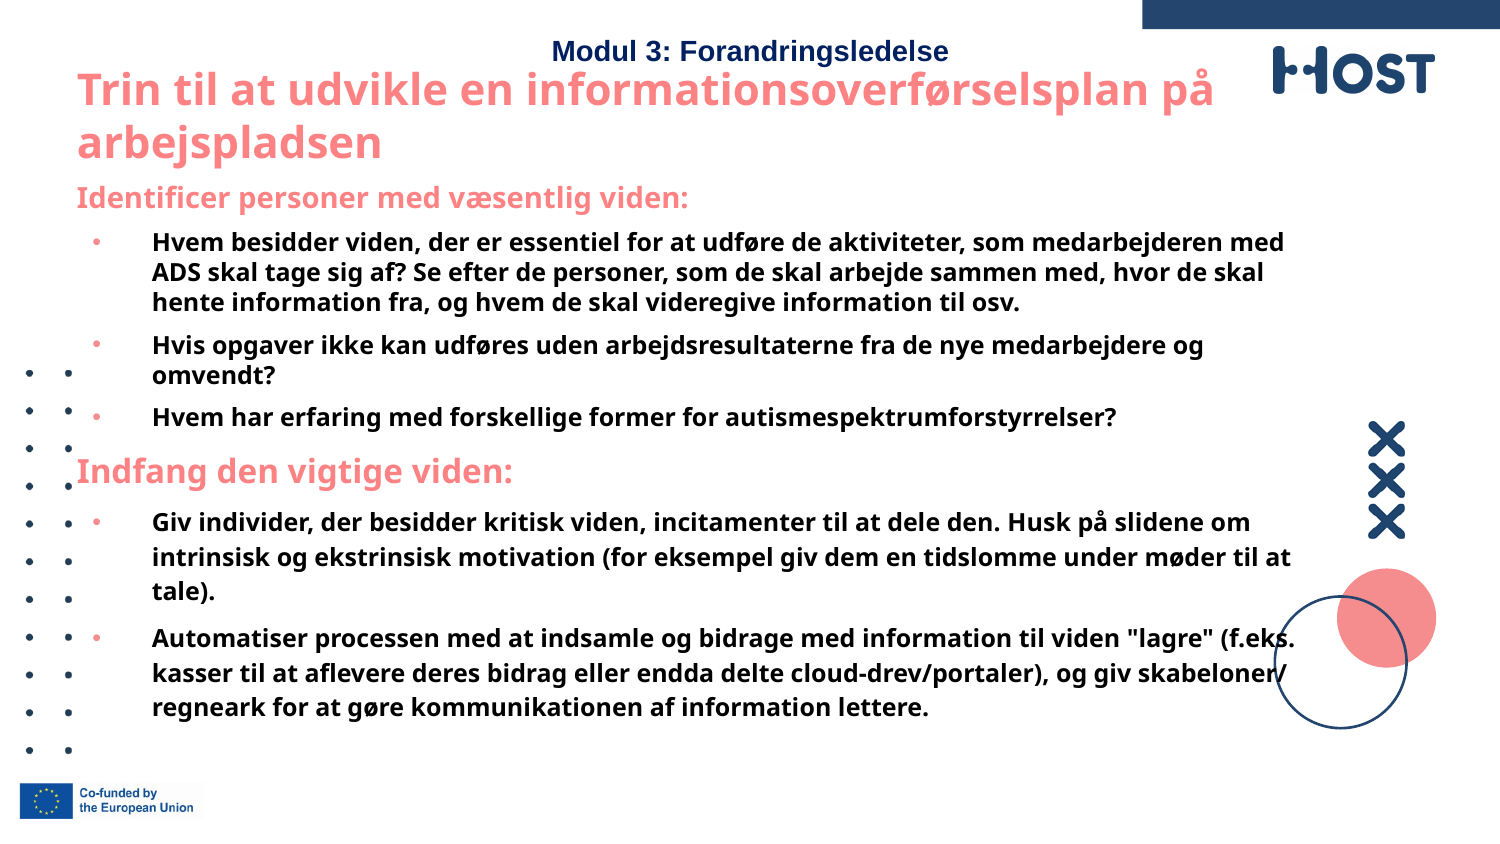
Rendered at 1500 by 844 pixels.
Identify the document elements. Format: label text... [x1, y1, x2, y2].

picture [1368, 421, 1405, 539]
picture [0, 370, 204, 820]
text_box Trin til at udvikle en informationsoverførselsplan på arbejspladsen [61, 54, 1500, 175]
text_box Modul 3: Forandringsledelse [536, 12, 980, 70]
picture [1273, 46, 1435, 54]
list Identificer personer med væsentlig viden: Hvem besidder viden, der er essentiel for at udføre de aktiviteter, som medarbejderen med ADS skal tage sig af? Se efter de personer, som de skal arbejde sammen med, hvor de skal hente information fra, og hvem de skal videregive information til osv. Hvis opgaver ikke kan udføres uden arbejdsresultaterne fra de nye medarbejdere og omvendt? Hvem har erfaring med forskellige former for autismespektrumforstyrrelser? Indfang den vigtige viden: Giv individer, der besidder kritisk viden, incitamenter til at dele den. Husk på slidene om intrinsisk og ekstrinsisk motivation (for eksempel giv dem en tidslomme under møder til at tale). Automatiser processen med at indsamle og bidrage med information til viden "lagre" (f.eks. kasser til at aflevere deres bidrag eller endda delte cloud-drev/portaler), og giv skabeloner/ regneark for at gøre kommunikationen af information lettere. [61, 175, 1345, 844]
